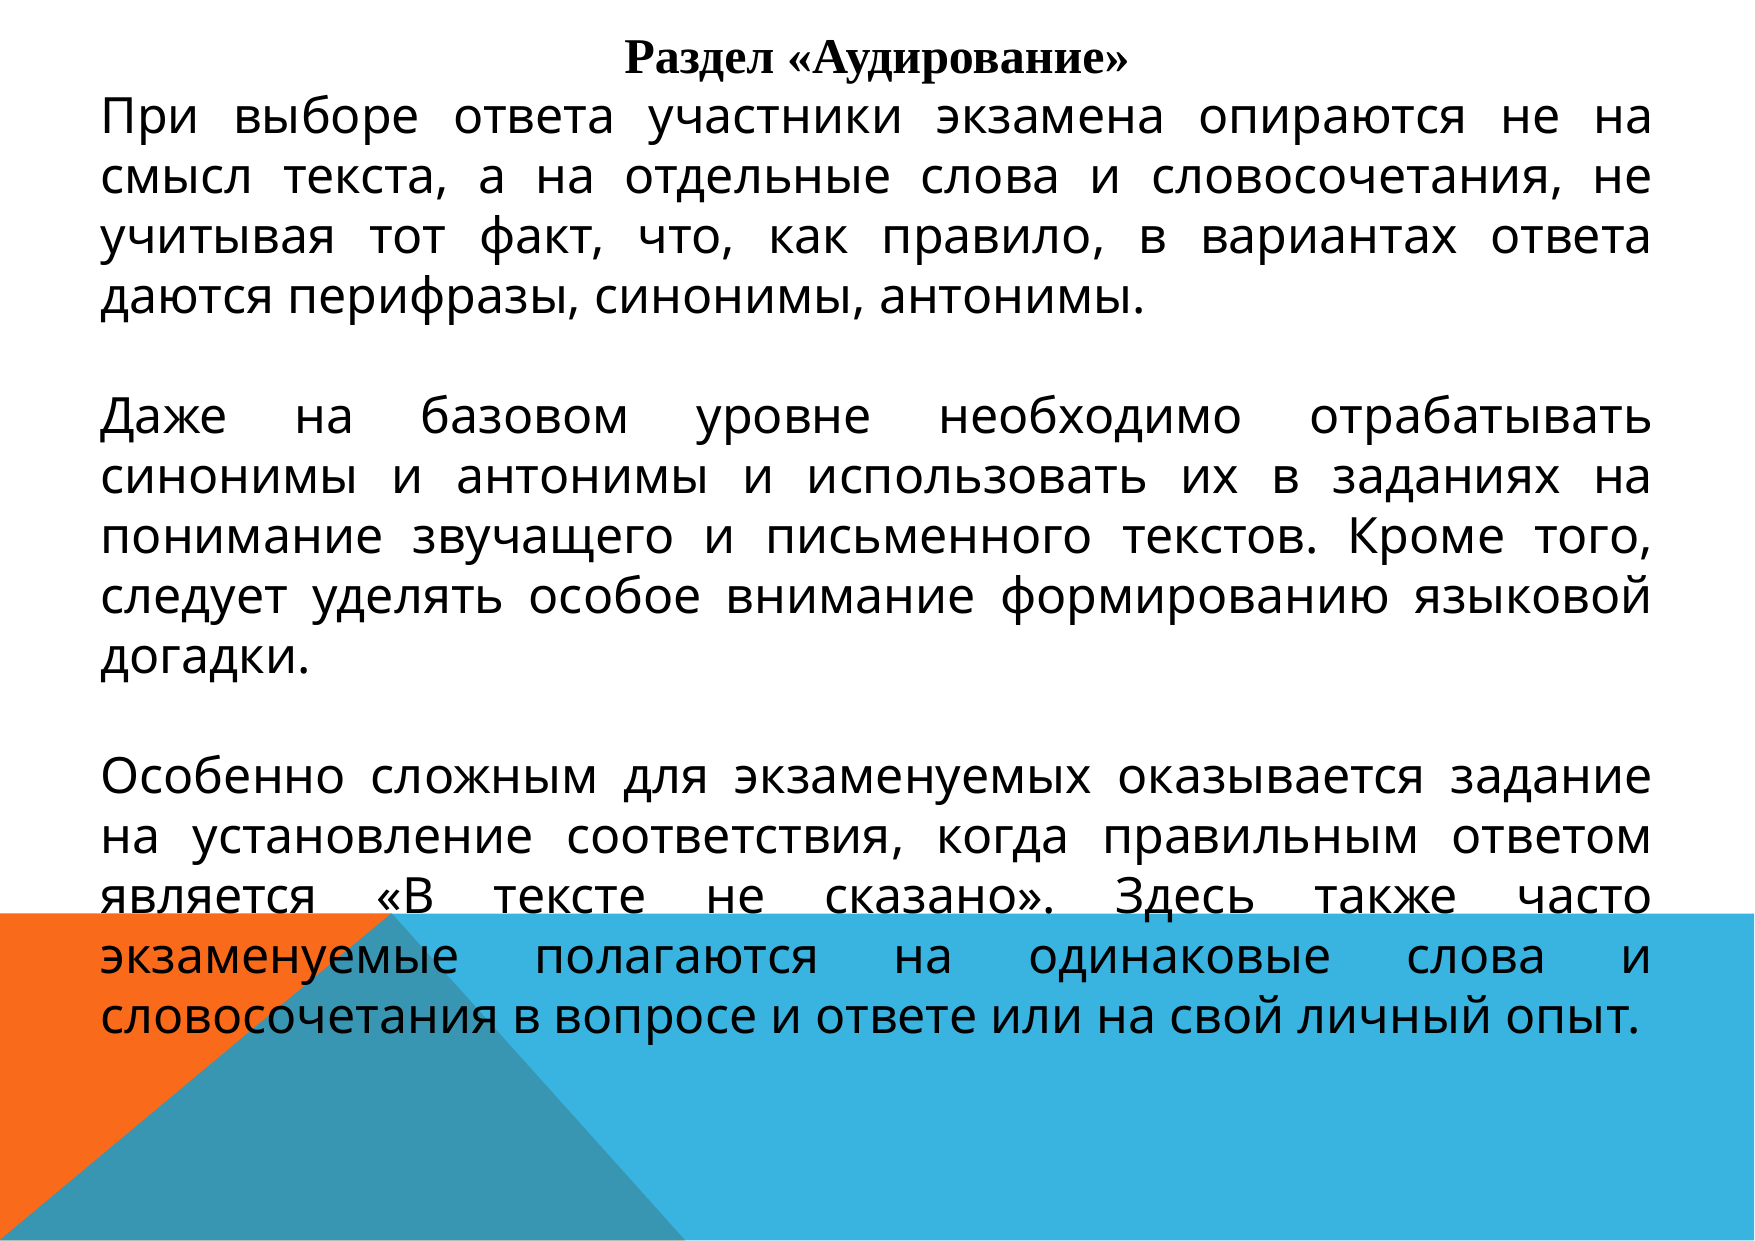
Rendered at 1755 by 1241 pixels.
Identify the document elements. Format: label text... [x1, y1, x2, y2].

text_box Раздел «Аудирование» При выборе ответа участники экзамена опираются не на смысл текста, а на отдельные слова и словосочетания, не учитывая тот факт, что, как правило, в вариантах ответа даются перифразы, синонимы, антонимы. Даже на базовом уровне необходимо отрабатывать синонимы и антонимы и использовать их в заданиях на понимание звучащего и письменного текстов. Кроме того, следует уделять особое внимание формированию языковой догадки. Особенно сложным для экзаменуемых оказывается задание на установление соответствия, когда правильным ответом является «В тексте не сказано». Здесь также часто экзаменуемые полагаются на одинаковые слова и словосочетания в вопросе и ответе или на свой личный опыт. [85, 16, 1669, 1052]
